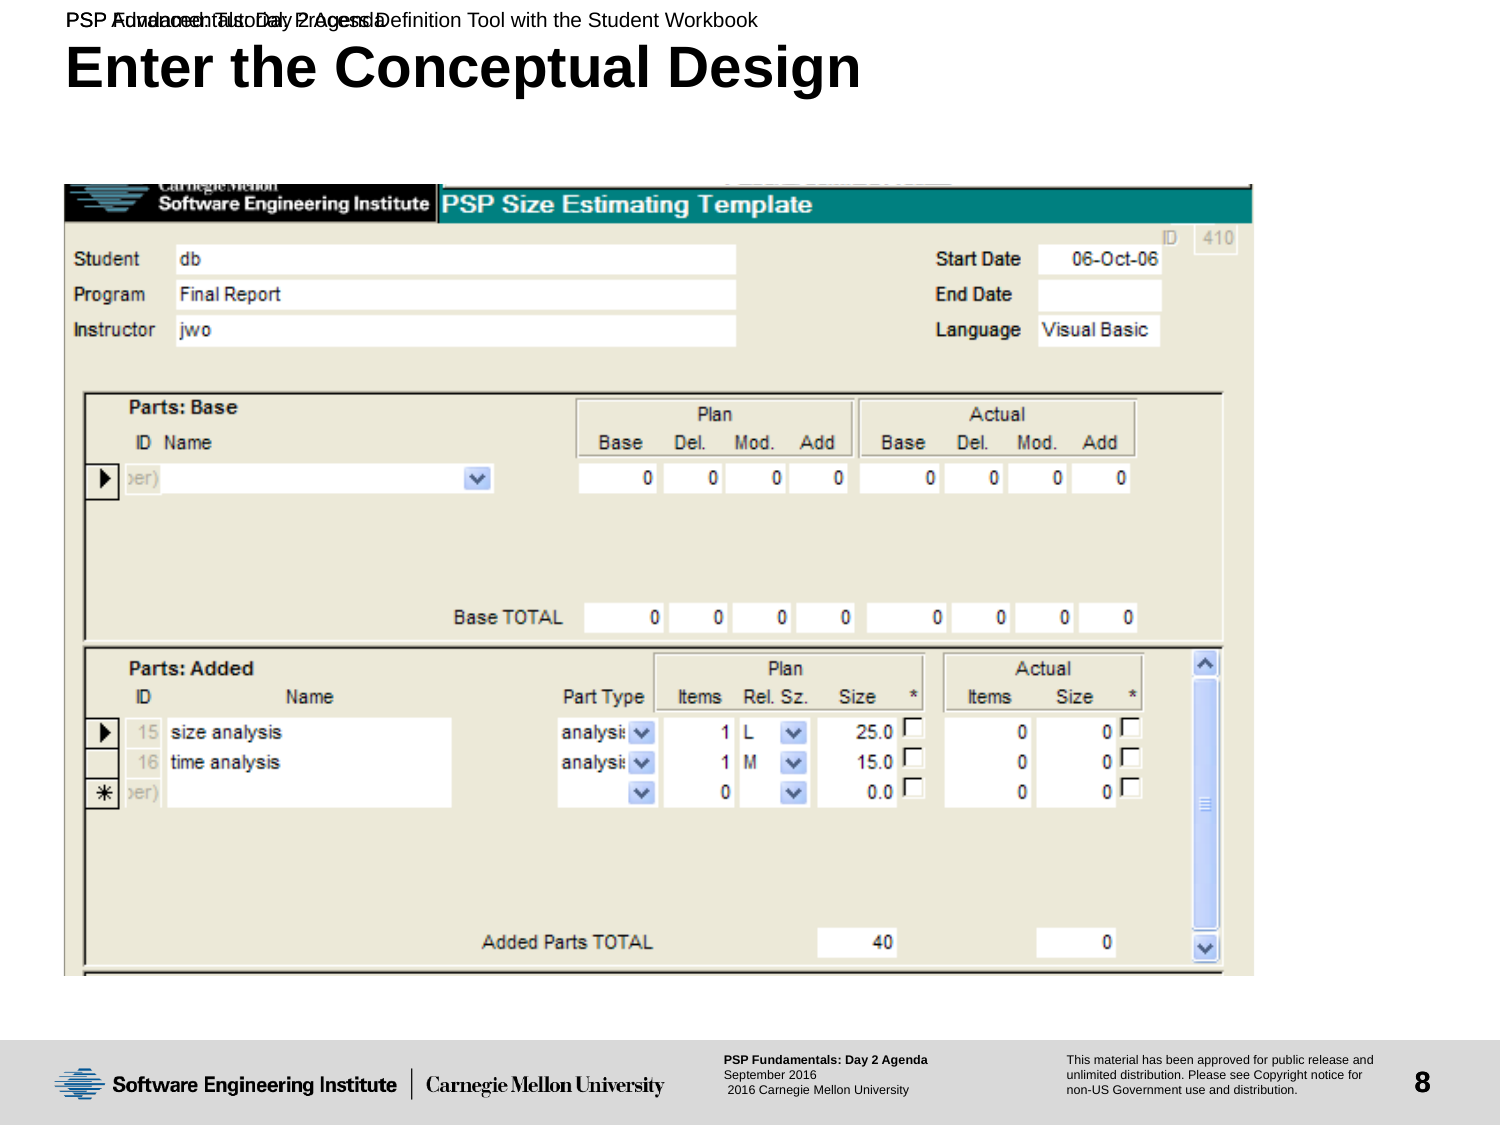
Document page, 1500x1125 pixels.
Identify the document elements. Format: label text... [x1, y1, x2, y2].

picture [63, 184, 1255, 976]
title Enter the Conceptual Design [65, 37, 1430, 148]
picture [46, 1061, 673, 1104]
